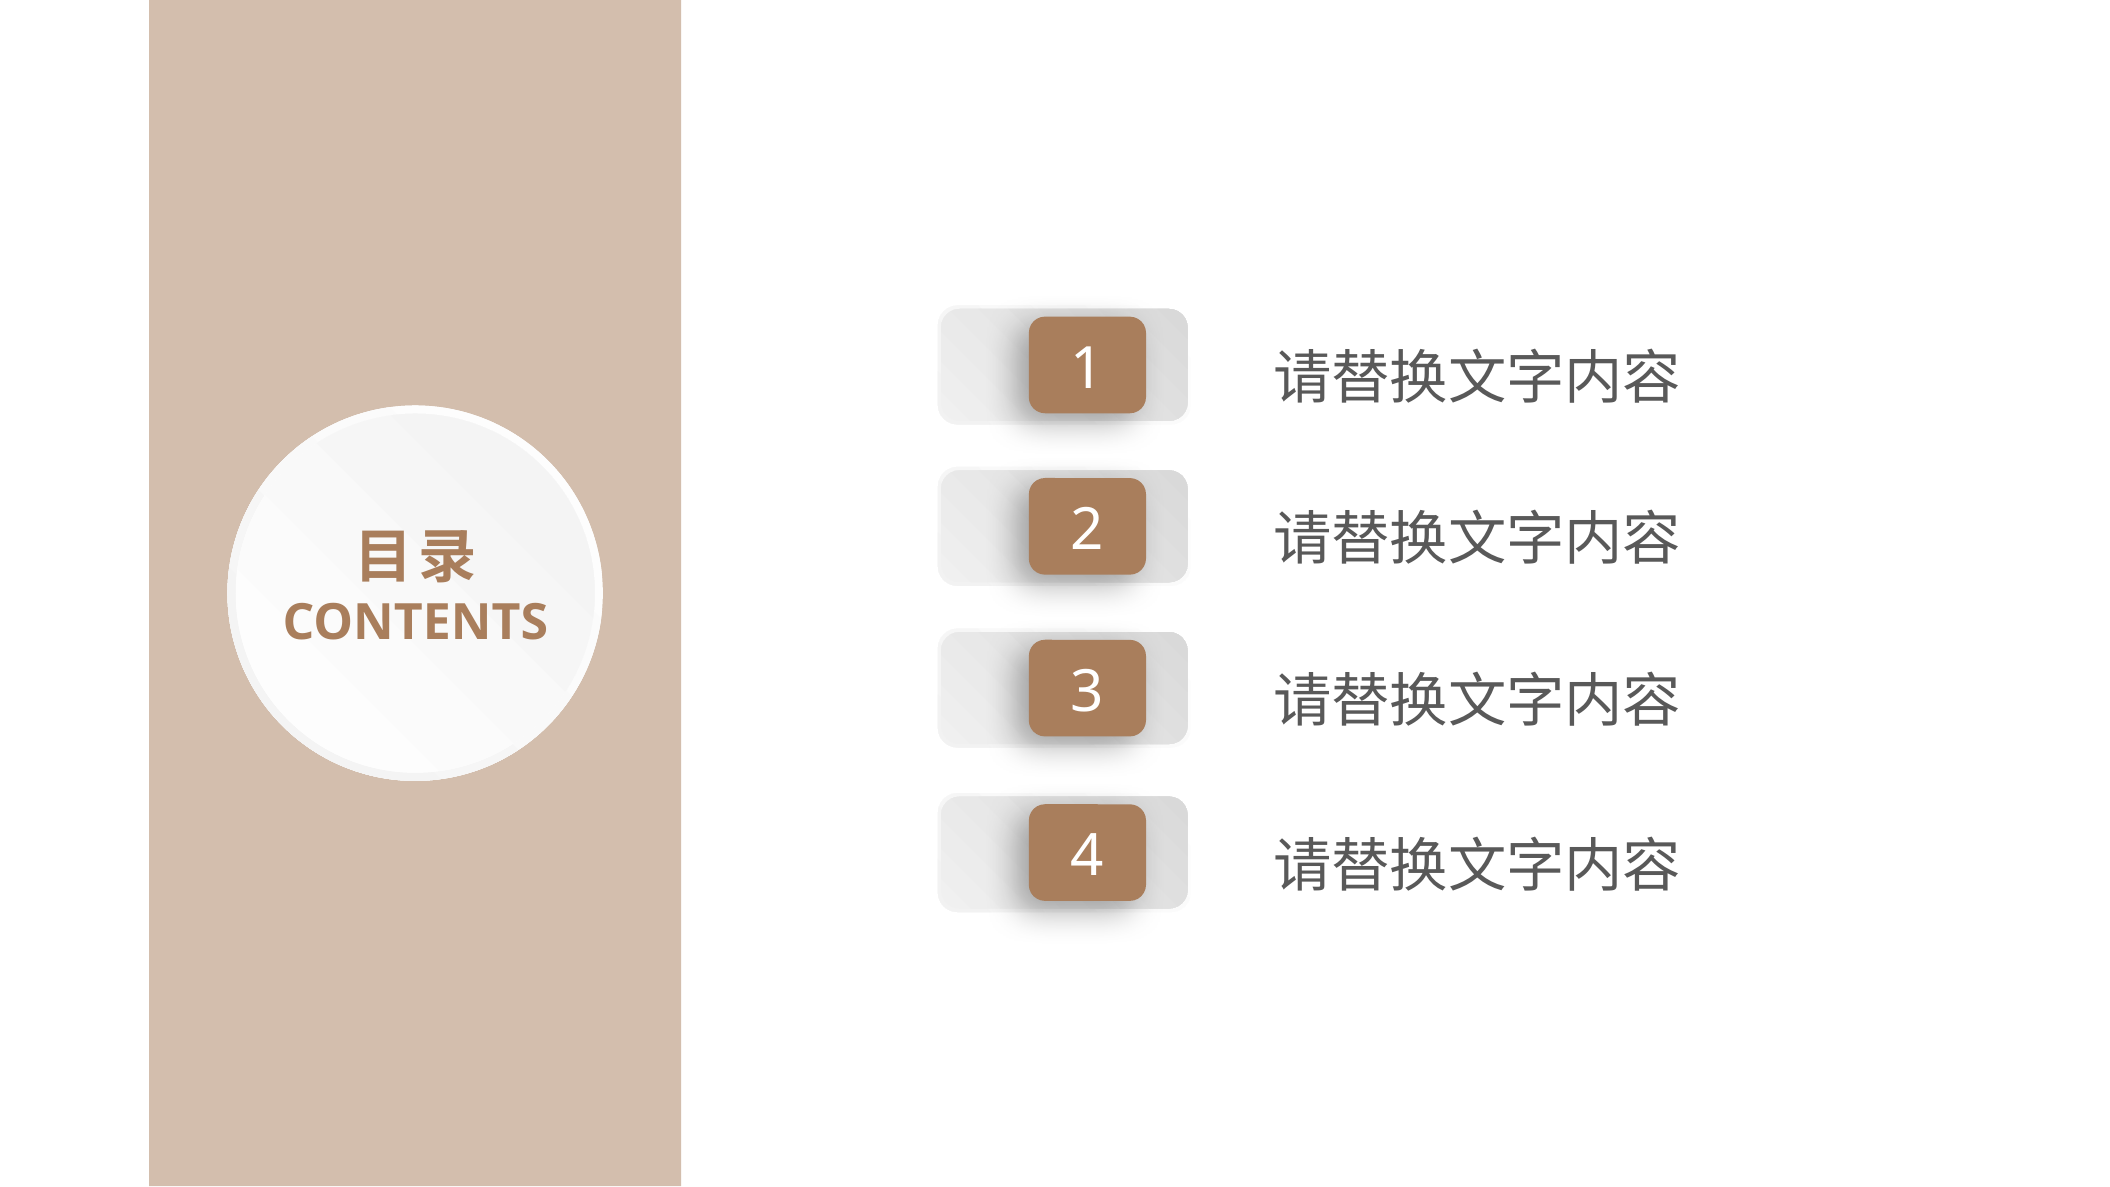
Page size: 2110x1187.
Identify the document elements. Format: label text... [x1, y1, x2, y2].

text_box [227, 405, 603, 781]
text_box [937, 793, 1191, 913]
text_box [937, 305, 1191, 425]
text_box 请替换文字内容 [1258, 641, 1697, 741]
text_box [1191, 474, 1852, 579]
text_box [148, 0, 682, 1187]
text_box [937, 466, 1191, 586]
text_box [1191, 313, 1852, 417]
text_box 请替换文字内容 [1258, 318, 1697, 418]
text_box [1191, 801, 1852, 905]
text_box 请替换文字内容 [1258, 806, 1697, 905]
text_box 请替换文字内容 [1258, 480, 1697, 579]
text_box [937, 628, 1191, 748]
text_box [1191, 636, 1852, 740]
